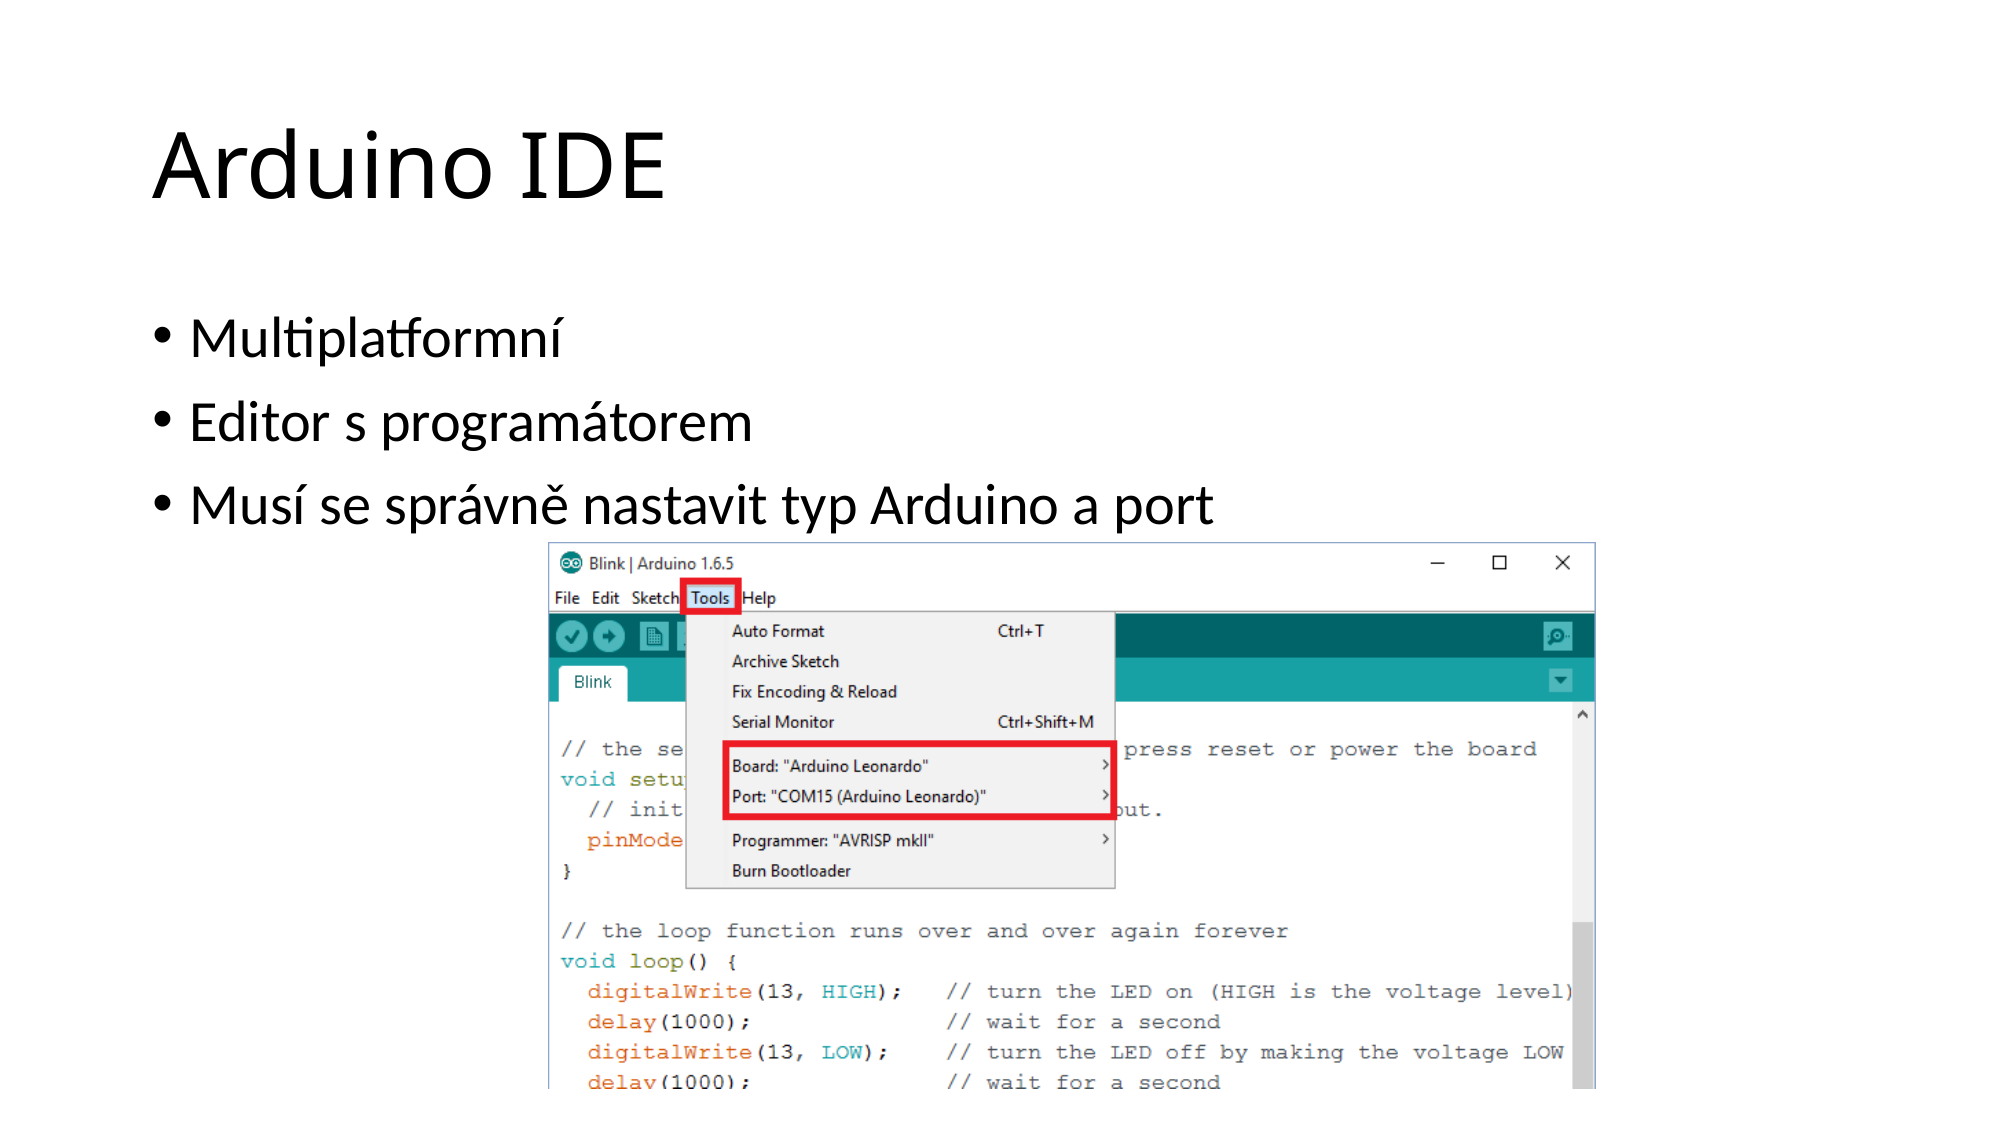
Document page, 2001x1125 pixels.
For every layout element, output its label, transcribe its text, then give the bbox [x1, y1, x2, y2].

picture [548, 542, 1596, 1089]
list Multiplatformní Editor s programátorem Musí se správně nastavit typ Arduino a port [137, 299, 1863, 1014]
title Arduino IDE [137, 59, 1863, 278]
